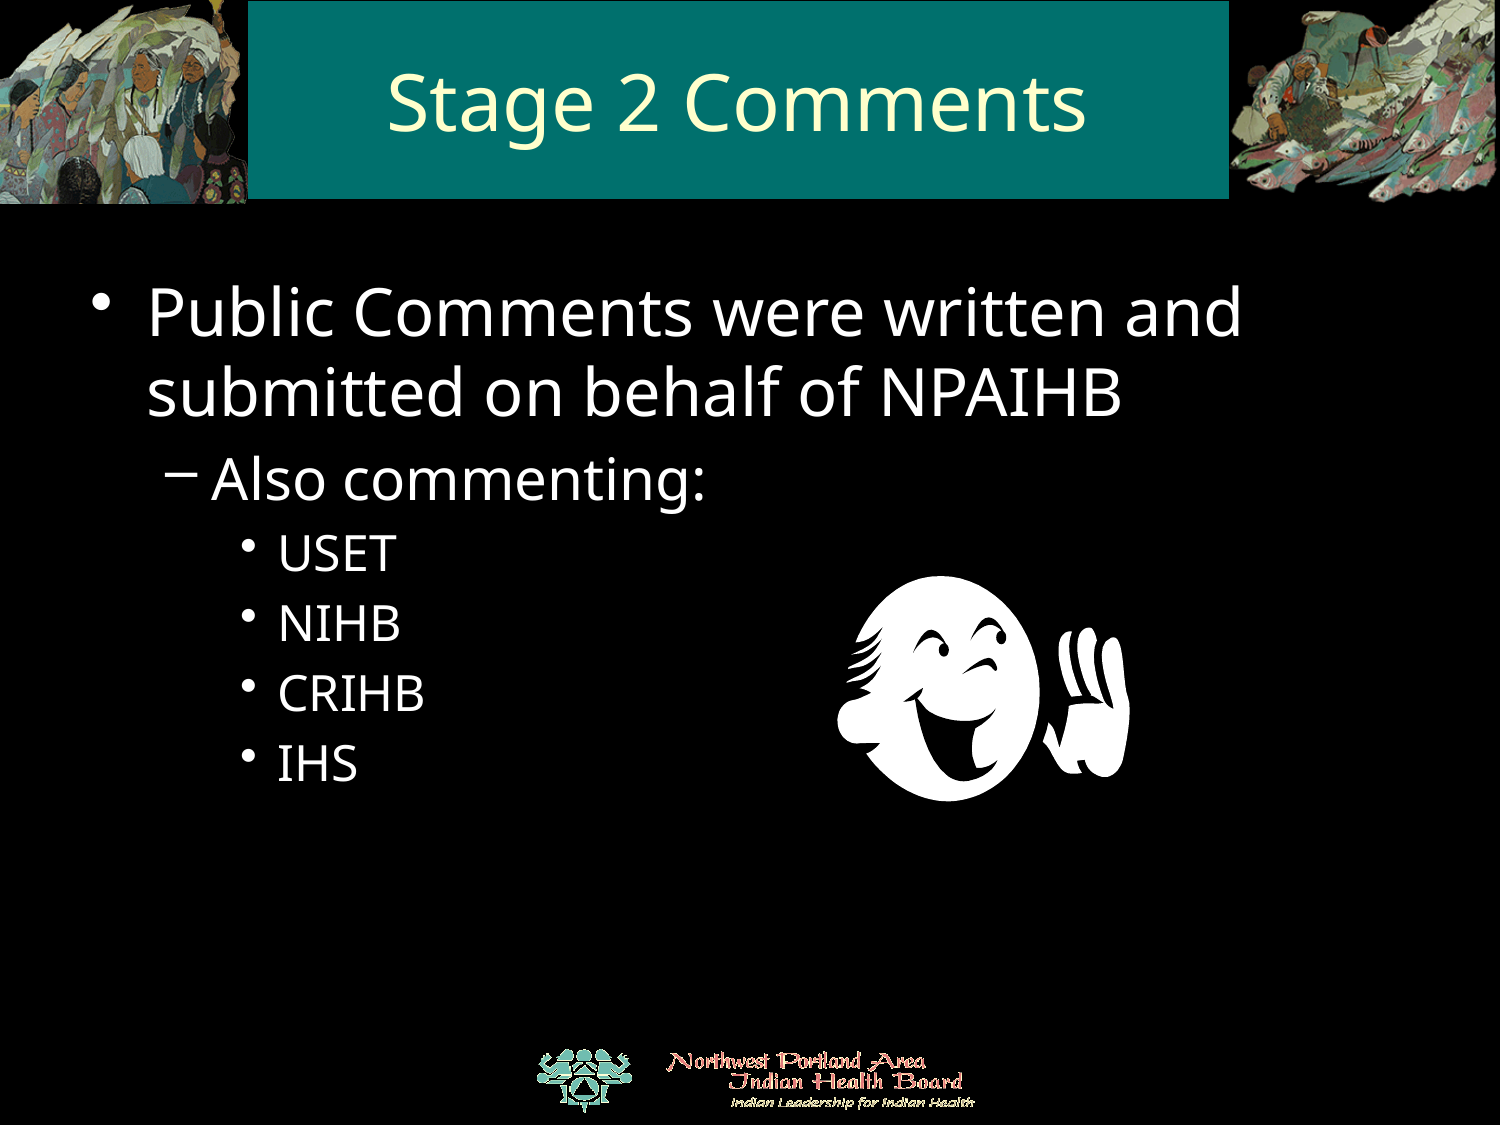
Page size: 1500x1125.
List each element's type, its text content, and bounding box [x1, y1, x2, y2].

title Stage 2 Comments [249, 0, 1226, 201]
picture [537, 1049, 975, 1113]
picture [0, 0, 248, 204]
picture [1229, 0, 1500, 204]
list Public Comments were written and submitted on behalf of NPAIHB Also commenting: USET NIHB CRIHB IHS [75, 262, 1425, 1005]
picture [824, 552, 1216, 817]
